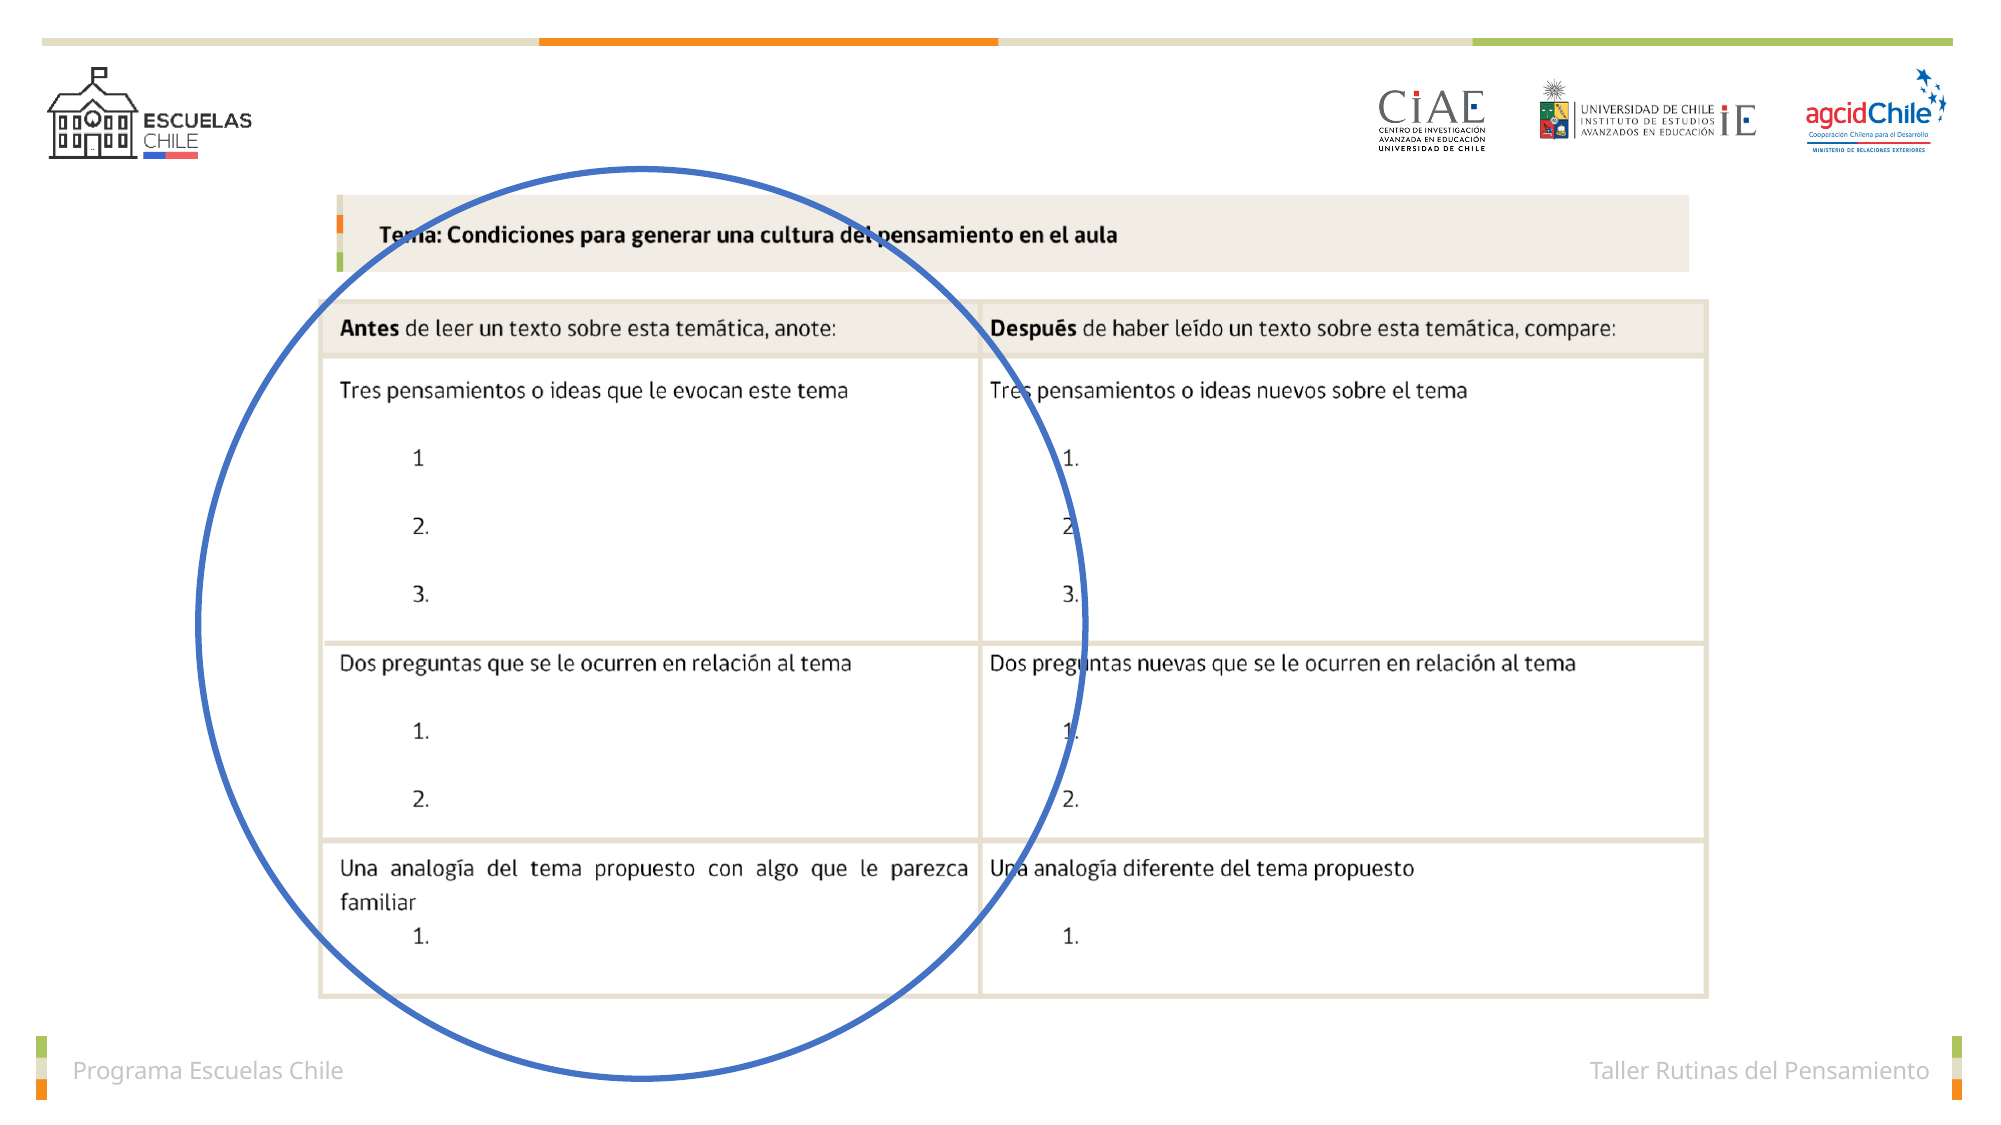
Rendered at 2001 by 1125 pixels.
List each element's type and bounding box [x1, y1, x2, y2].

picture [1369, 65, 1950, 161]
text_box [198, 331, 302, 917]
picture [1952, 1036, 1962, 1100]
picture [36, 1036, 47, 1100]
picture [302, 178, 1718, 1008]
picture [46, 67, 253, 159]
picture [42, 38, 1953, 46]
text_box [404, 1008, 880, 1079]
text_box [554, 169, 730, 178]
